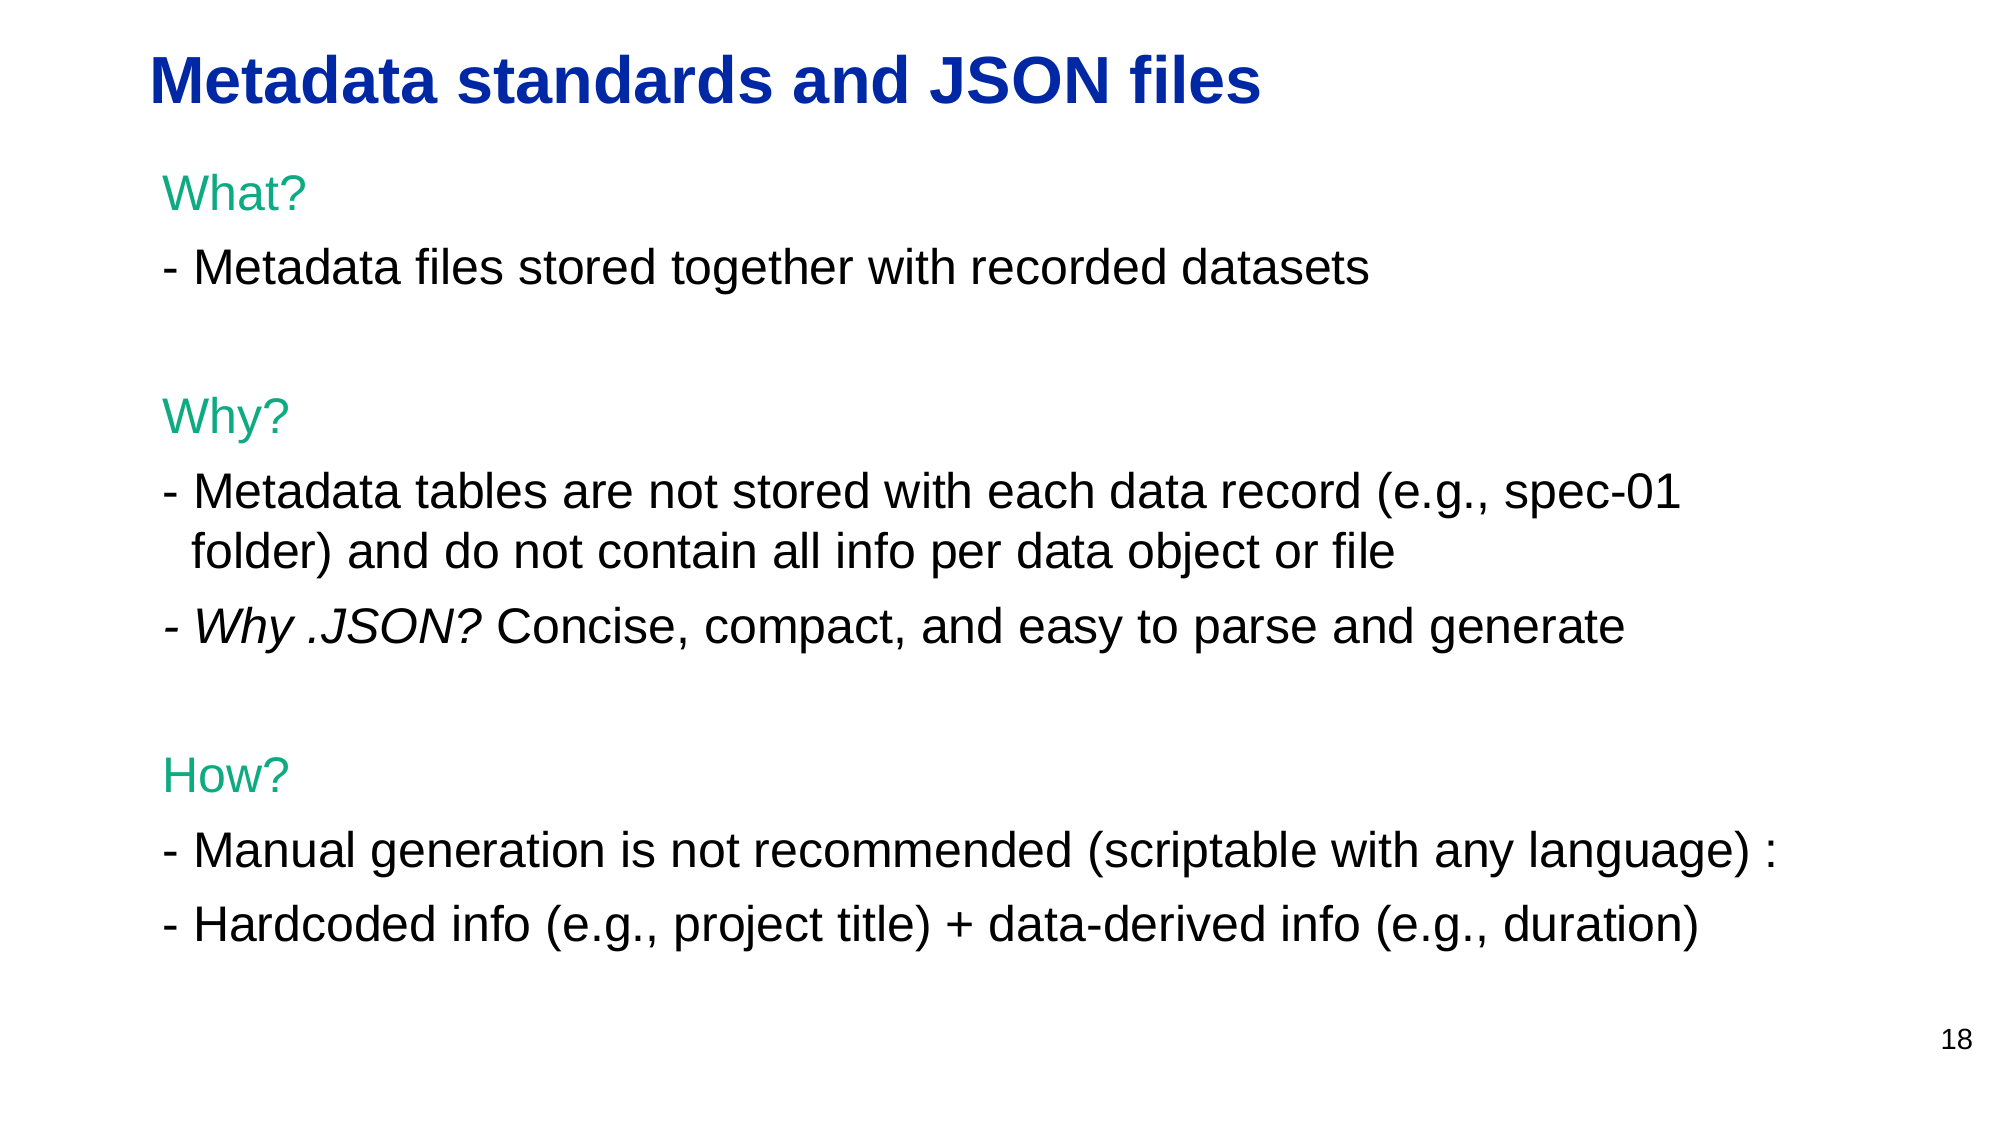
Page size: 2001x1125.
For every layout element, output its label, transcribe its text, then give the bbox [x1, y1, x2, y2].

title Metadata standards and JSON files [149, 31, 1851, 132]
slide_number 18 [1853, 1019, 1974, 1106]
text_box What? - Metadata files stored together with recorded datasets Why? - Metadata tables are not stored with each data record (e.g., spec-01 folder) and do not contain all info per data object or file - Why .JSON? Concise, compact, and easy to parse and generate How? - Manual generation is not recommended (scriptable with any language) : - Hardcoded info (e.g., project title) + data-derived info (e.g., duration) [144, 160, 1846, 1117]
